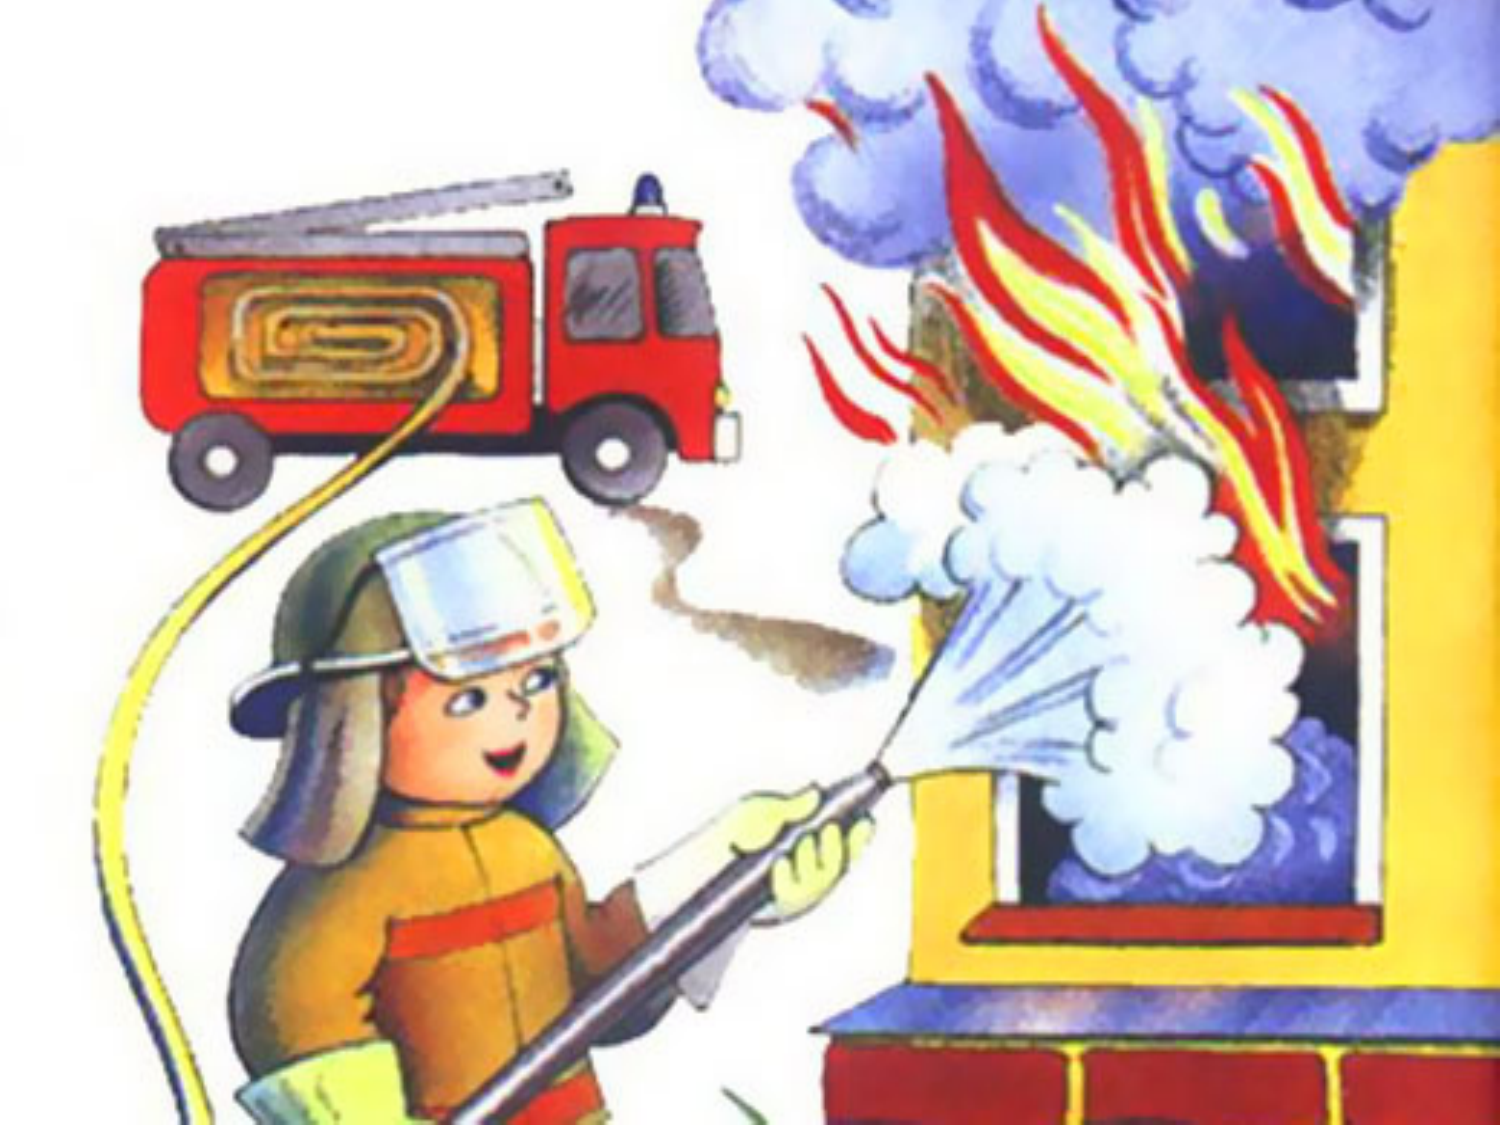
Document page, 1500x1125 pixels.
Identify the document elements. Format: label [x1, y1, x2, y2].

list [0, 0, 1500, 1125]
